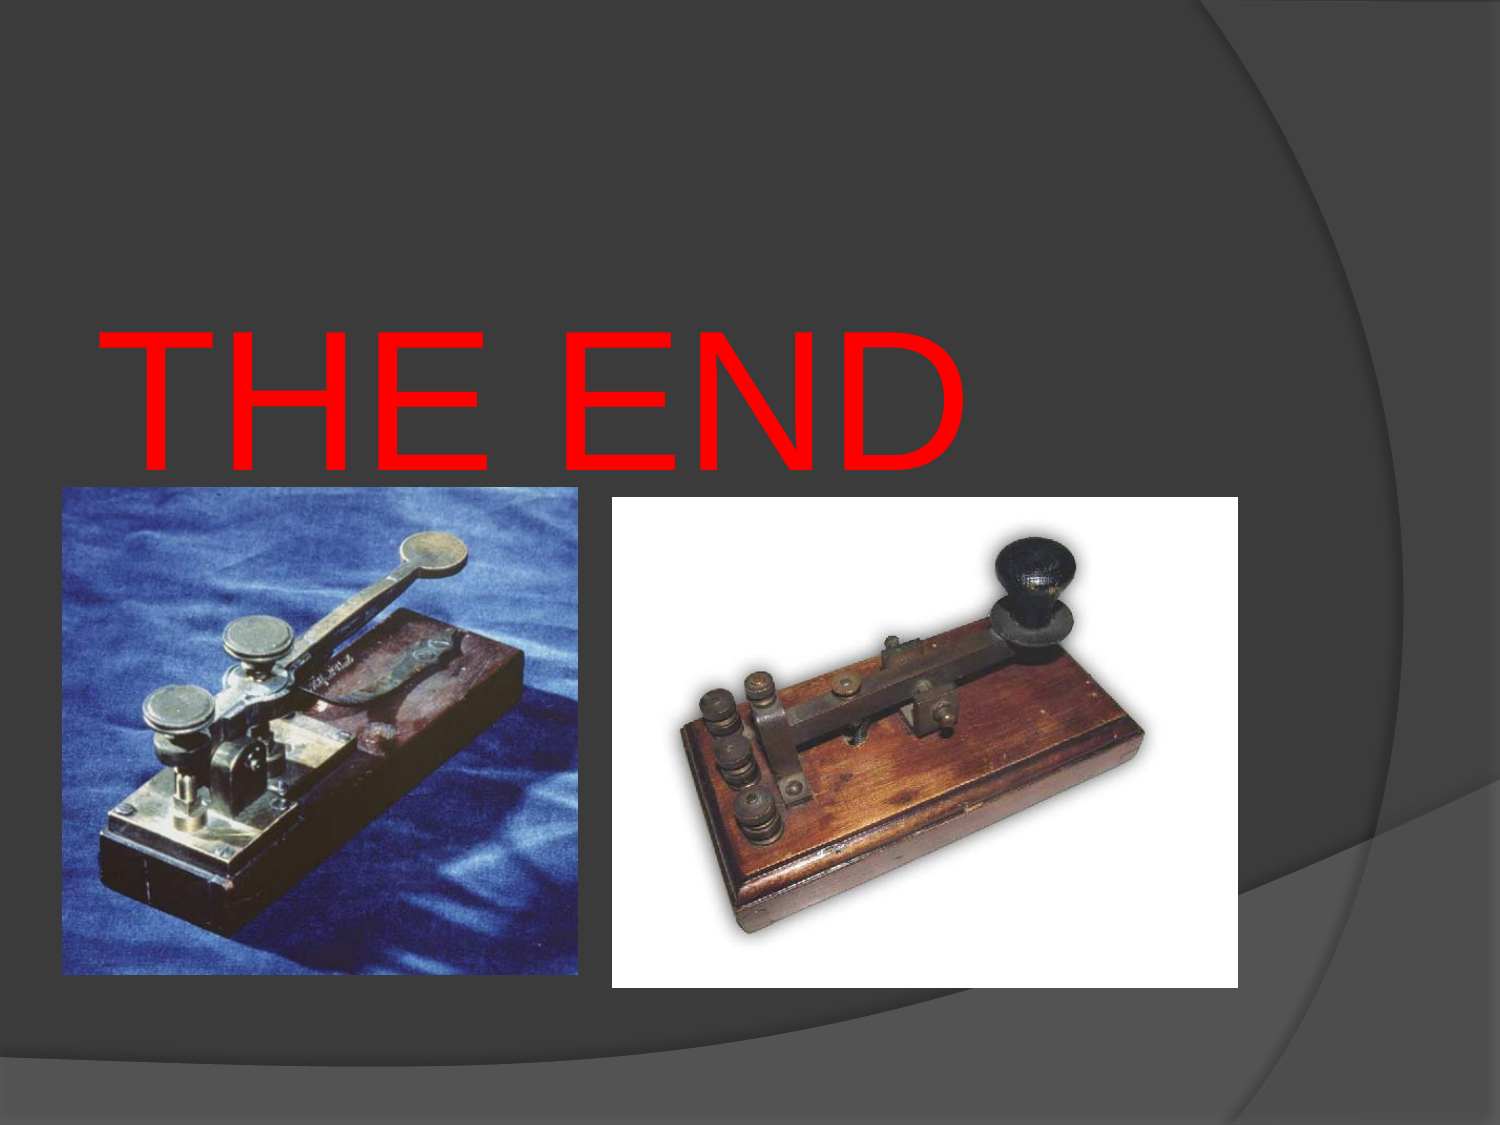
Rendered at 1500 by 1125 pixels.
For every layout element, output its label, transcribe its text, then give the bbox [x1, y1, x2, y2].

list THE END [75, 262, 1300, 1005]
picture [612, 497, 1238, 988]
picture [62, 487, 578, 976]
